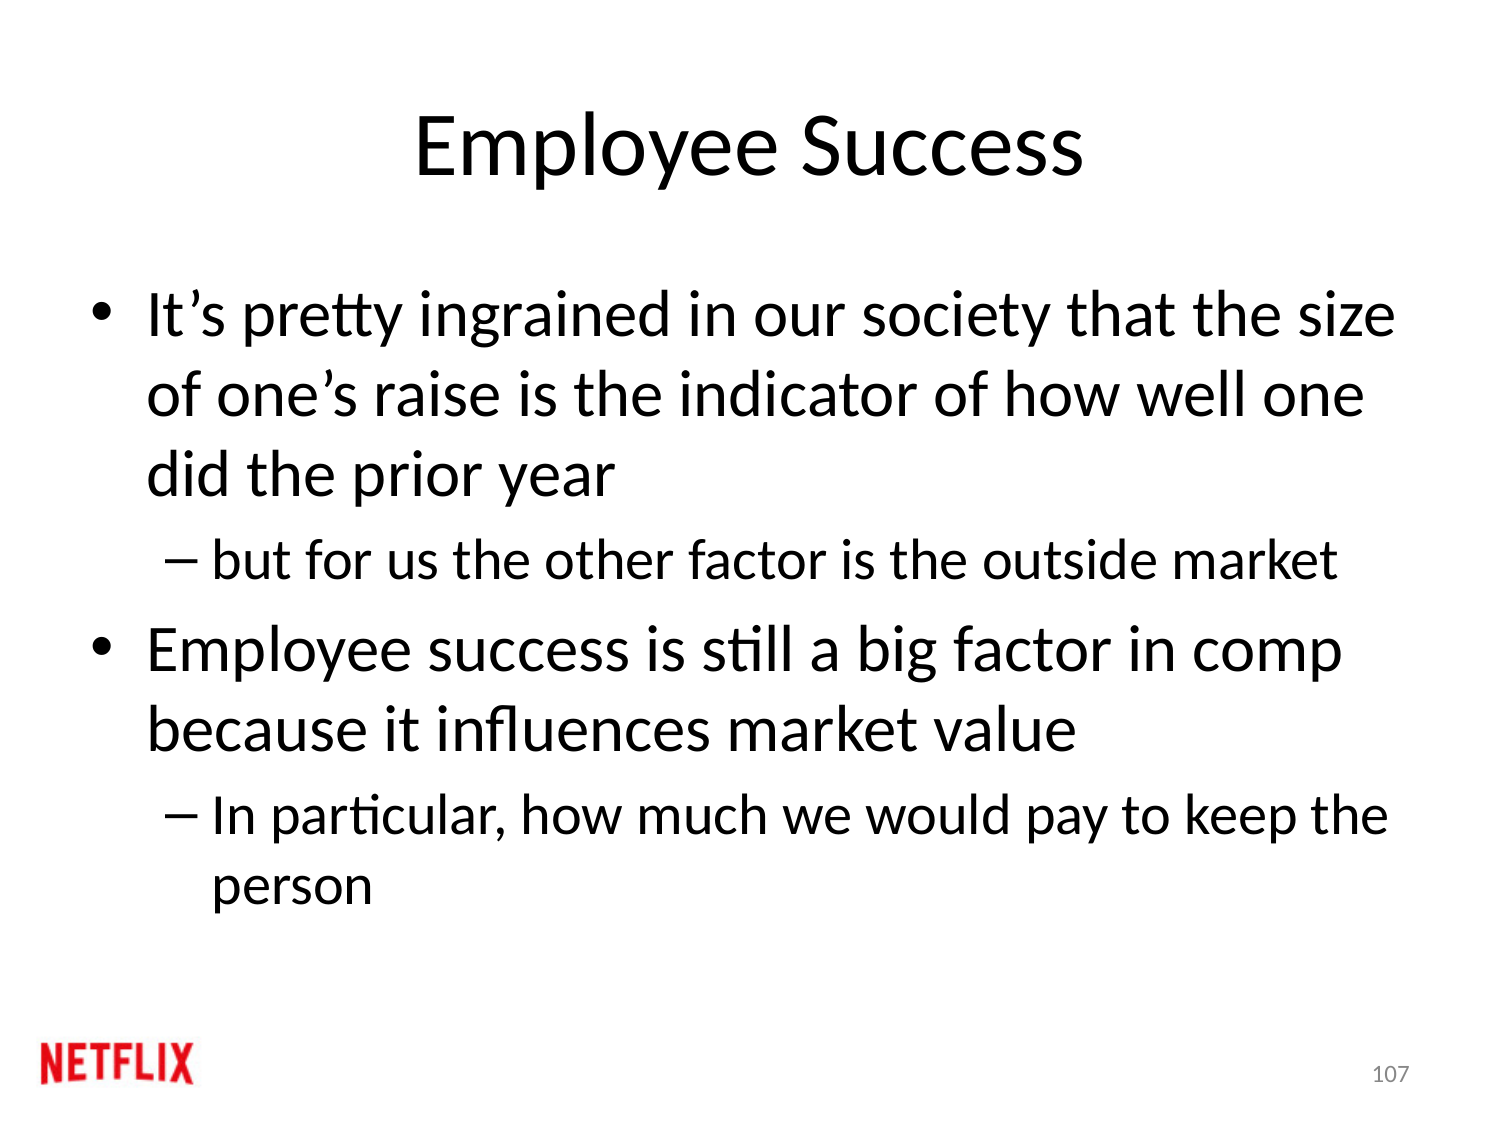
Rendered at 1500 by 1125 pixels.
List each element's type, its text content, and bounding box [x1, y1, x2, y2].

title Employee Success [75, 45, 1425, 233]
list It’s pretty ingrained in our society that the size of one’s raise is the indicator of how well one did the prior year but for us the other factor is the outside market Employee success is still a big factor in comp because it influences market value In particular, how much we would pay to keep the person [75, 262, 1425, 1005]
picture [24, 1024, 211, 1104]
slide_number ‹#› [1074, 1042, 1425, 1103]
